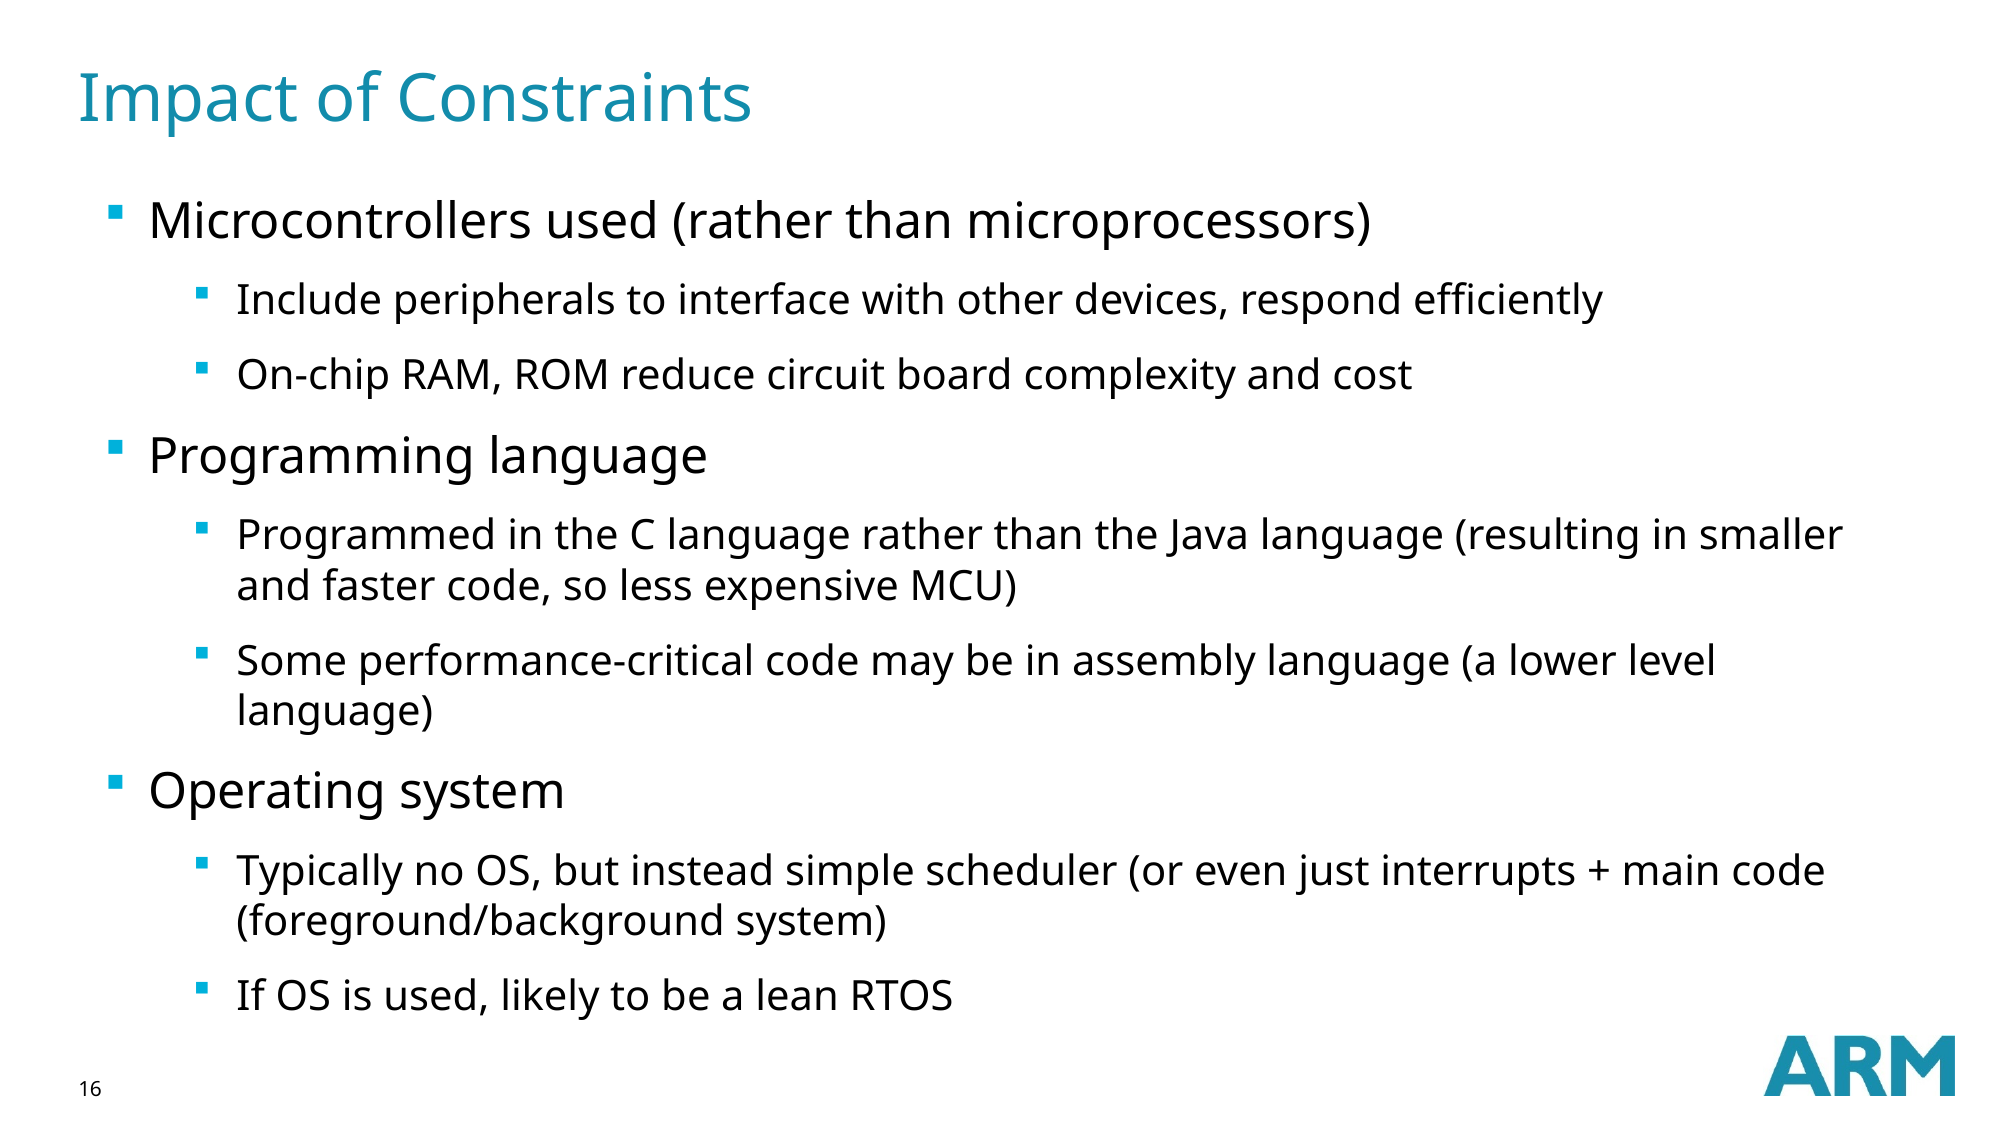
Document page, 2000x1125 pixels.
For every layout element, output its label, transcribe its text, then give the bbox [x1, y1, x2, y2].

picture [1763, 1035, 1955, 1096]
title Impact of Constraints [78, 55, 1910, 150]
list Microcontrollers used (rather than microprocessors) Include peripherals to interface with other devices, respond efficiently On-chip RAM, ROM reduce circuit board complexity and cost Programming language Programmed in the C language rather than the Java language (resulting in smaller and faster code, so less expensive MCU) Some performance-critical code may be in assembly language (a lower level language) Operating system Typically no OS, but instead simple scheduler (or even just interrupts + main code (foreground/background system) If OS is used, likely to be a lean RTOS [104, 188, 1909, 995]
